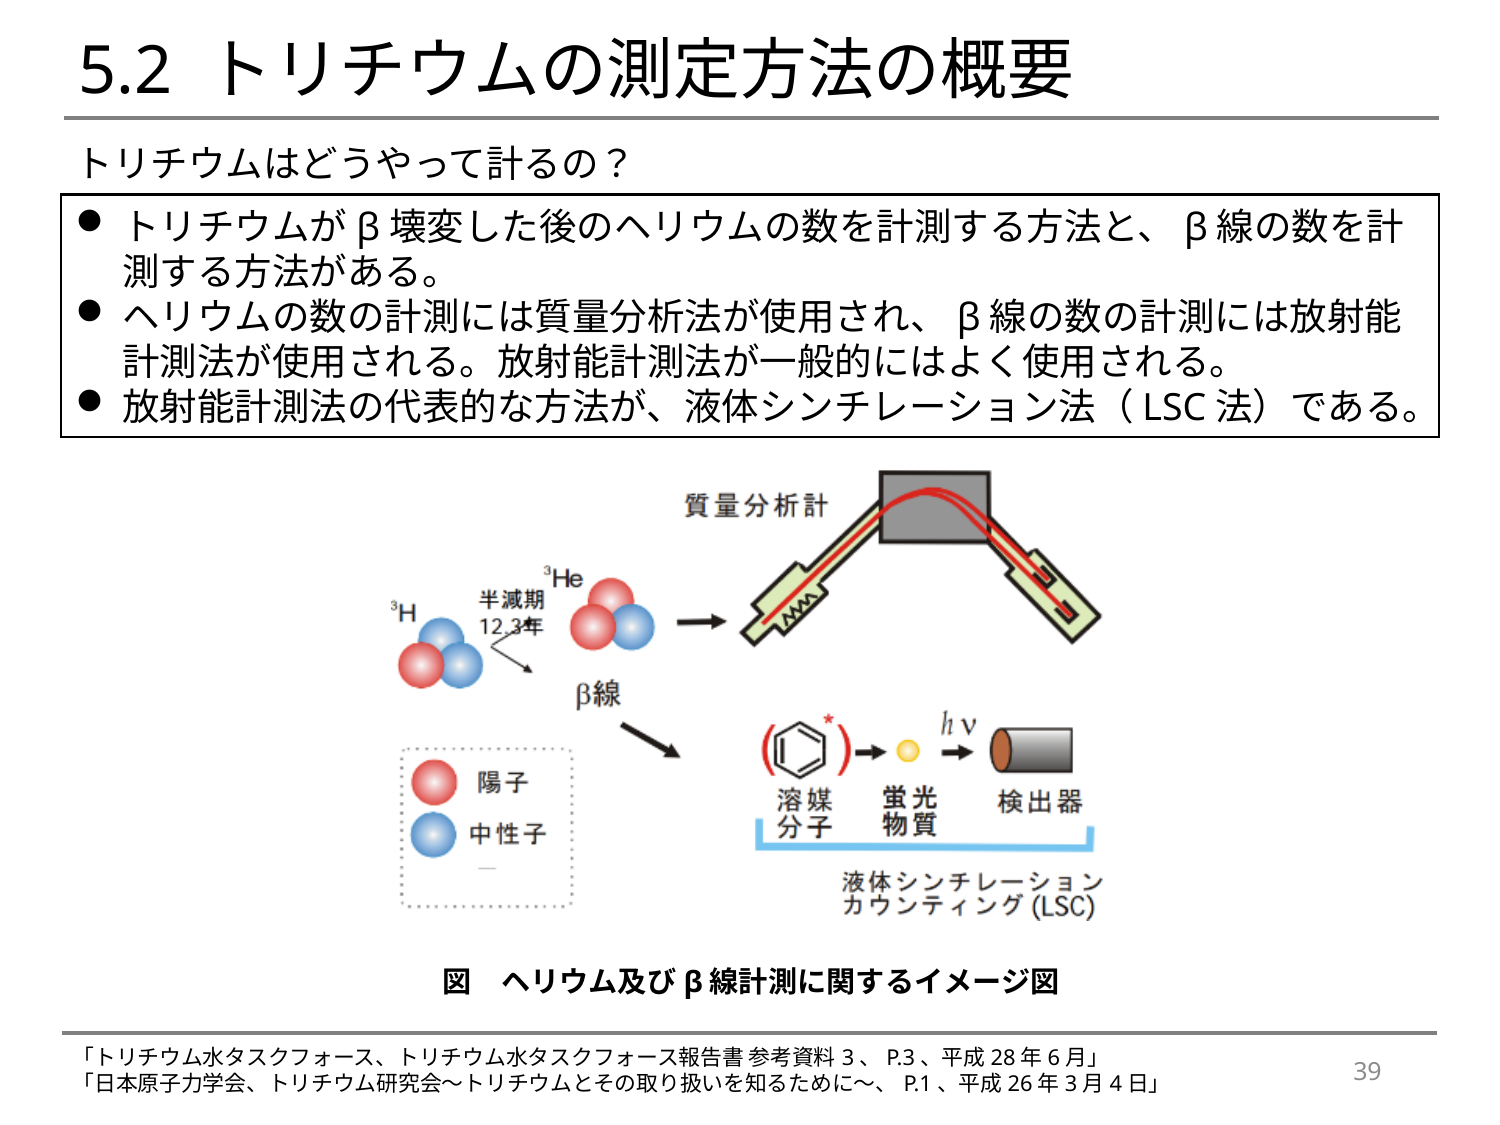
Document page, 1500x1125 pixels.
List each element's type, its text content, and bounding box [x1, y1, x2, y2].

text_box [391, 455, 1109, 921]
text_box 「トリチウム水タスクフォース、トリチウム水タスクフォース報告書 参考資料3、P.3、平成28年6月」 「日本原子力学会、トリチウム研究会～トリチウムとその取り扱いを知るために～、P.1、平成26年3月4日」 [57, 1035, 1343, 1104]
slide_number 39 [1343, 1042, 1397, 1103]
title 5.2 トリチウムの測定方法の概要 [63, 28, 1439, 116]
text_box トリチウムがβ壊変した後のヘリウムの数を計測する方法と、β線の数を計測する方法がある。 ヘリウムの数の計測には質量分析法が使用され、β線の数の計測には放射能計測法が使用される。放射能計測法が一般的にはよく使用される。 放射能計測法の代表的な方法が、液体シンチレーション法（LSC法）である。 [60, 193, 1440, 438]
text_box 図 ヘリウム及びβ線計測に関するイメージ図 [339, 955, 1164, 1006]
text_box トリチウムはどうやって計るの？ [60, 132, 1440, 192]
